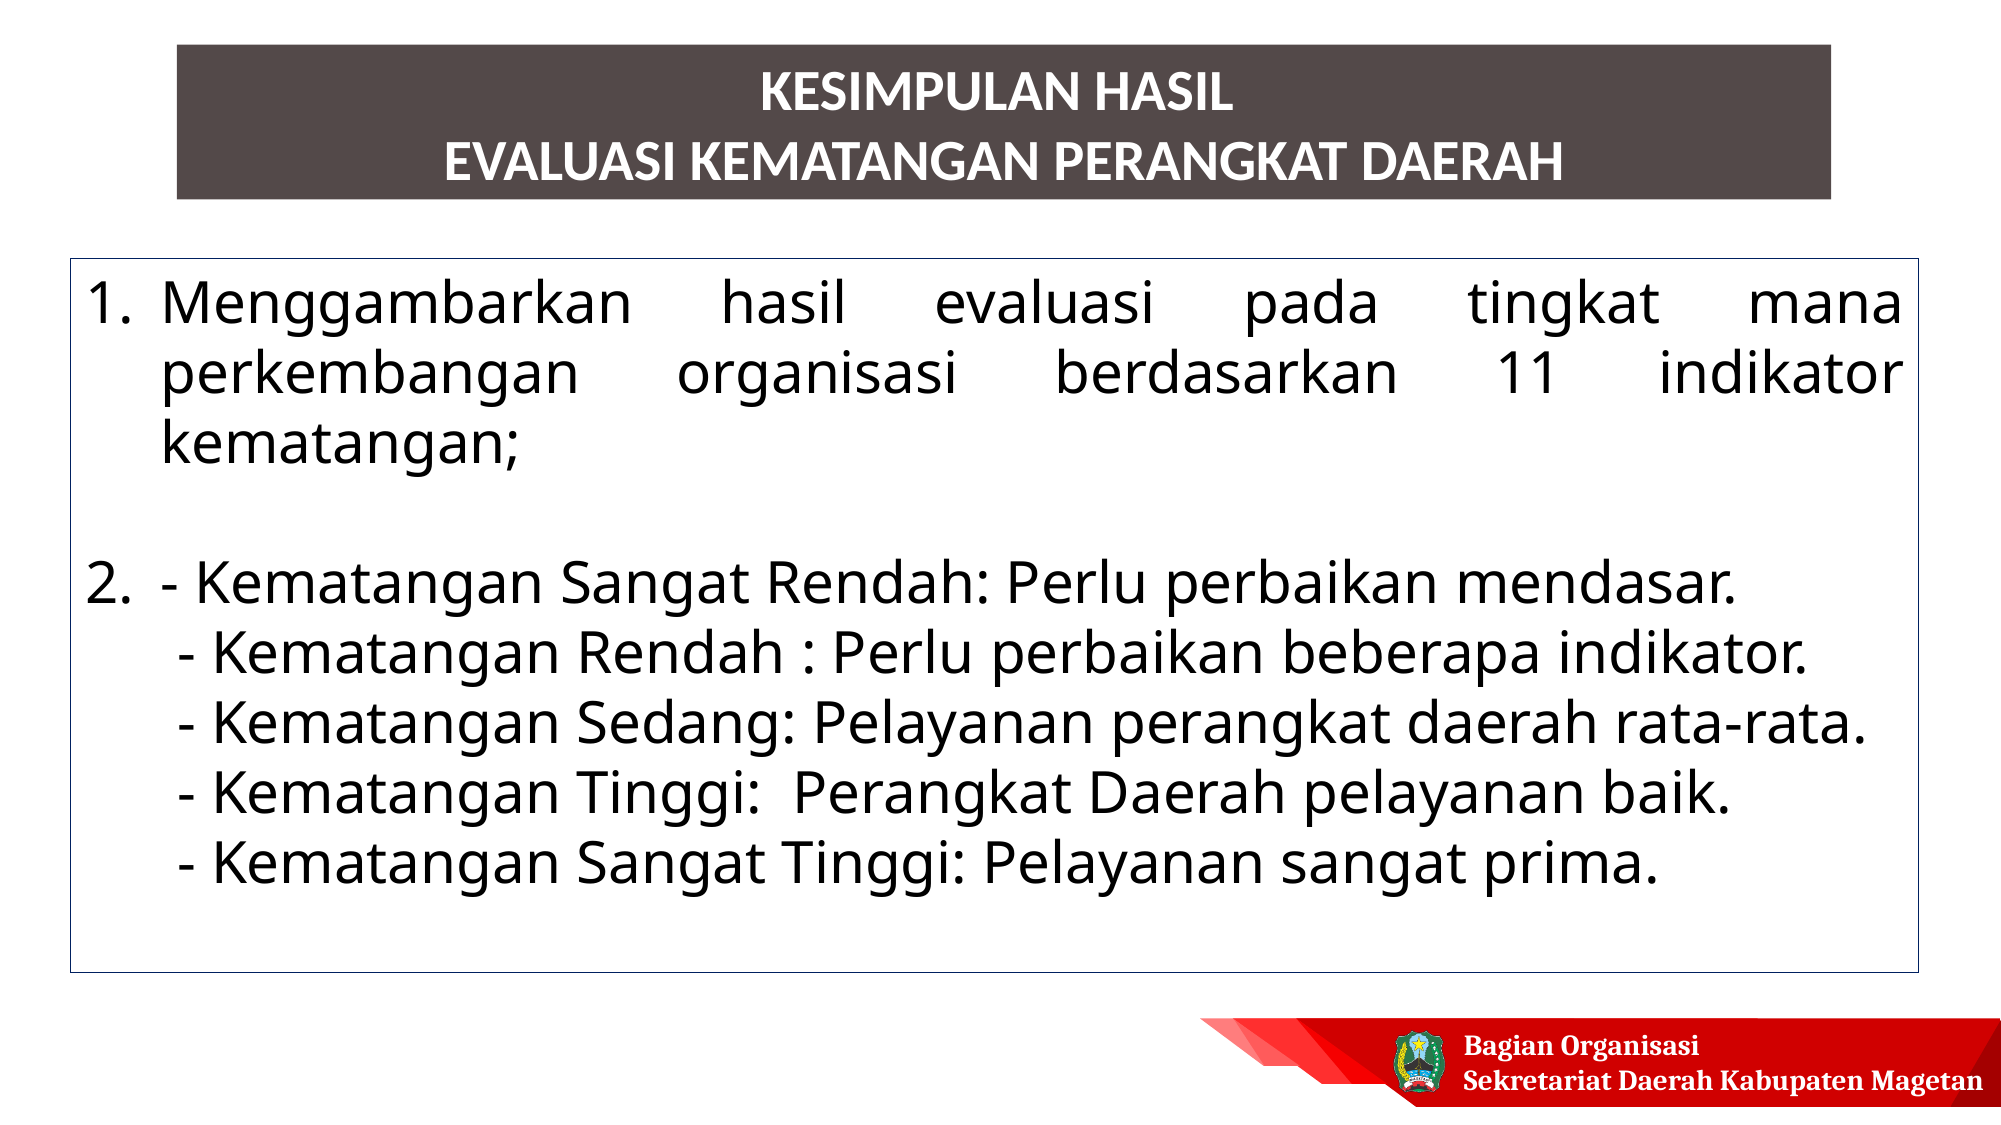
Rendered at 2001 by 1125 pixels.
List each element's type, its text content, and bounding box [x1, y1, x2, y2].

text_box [1199, 1015, 2000, 1108]
text_box Menggambarkan hasil evaluasi pada tingkat mana perkembangan organisasi berdasarkan 11 indikator kematangan; - Kematangan Sangat Rendah: Perlu perbaikan mendasar. - Kematangan Rendah : Perlu perbaikan beberapa indikator. - Kematangan Sedang: Pelayanan perangkat daerah rata-rata. - Kematangan Tinggi: Perangkat Daerah pelayanan baik. - Kematangan Sangat Tinggi: Pelayanan sangat prima. [70, 258, 1919, 973]
picture [1368, 1023, 1470, 1099]
text_box KESIMPULAN HASIL EVALUASI KEMATANGAN PERANGKAT DAERAH [176, 44, 1832, 200]
